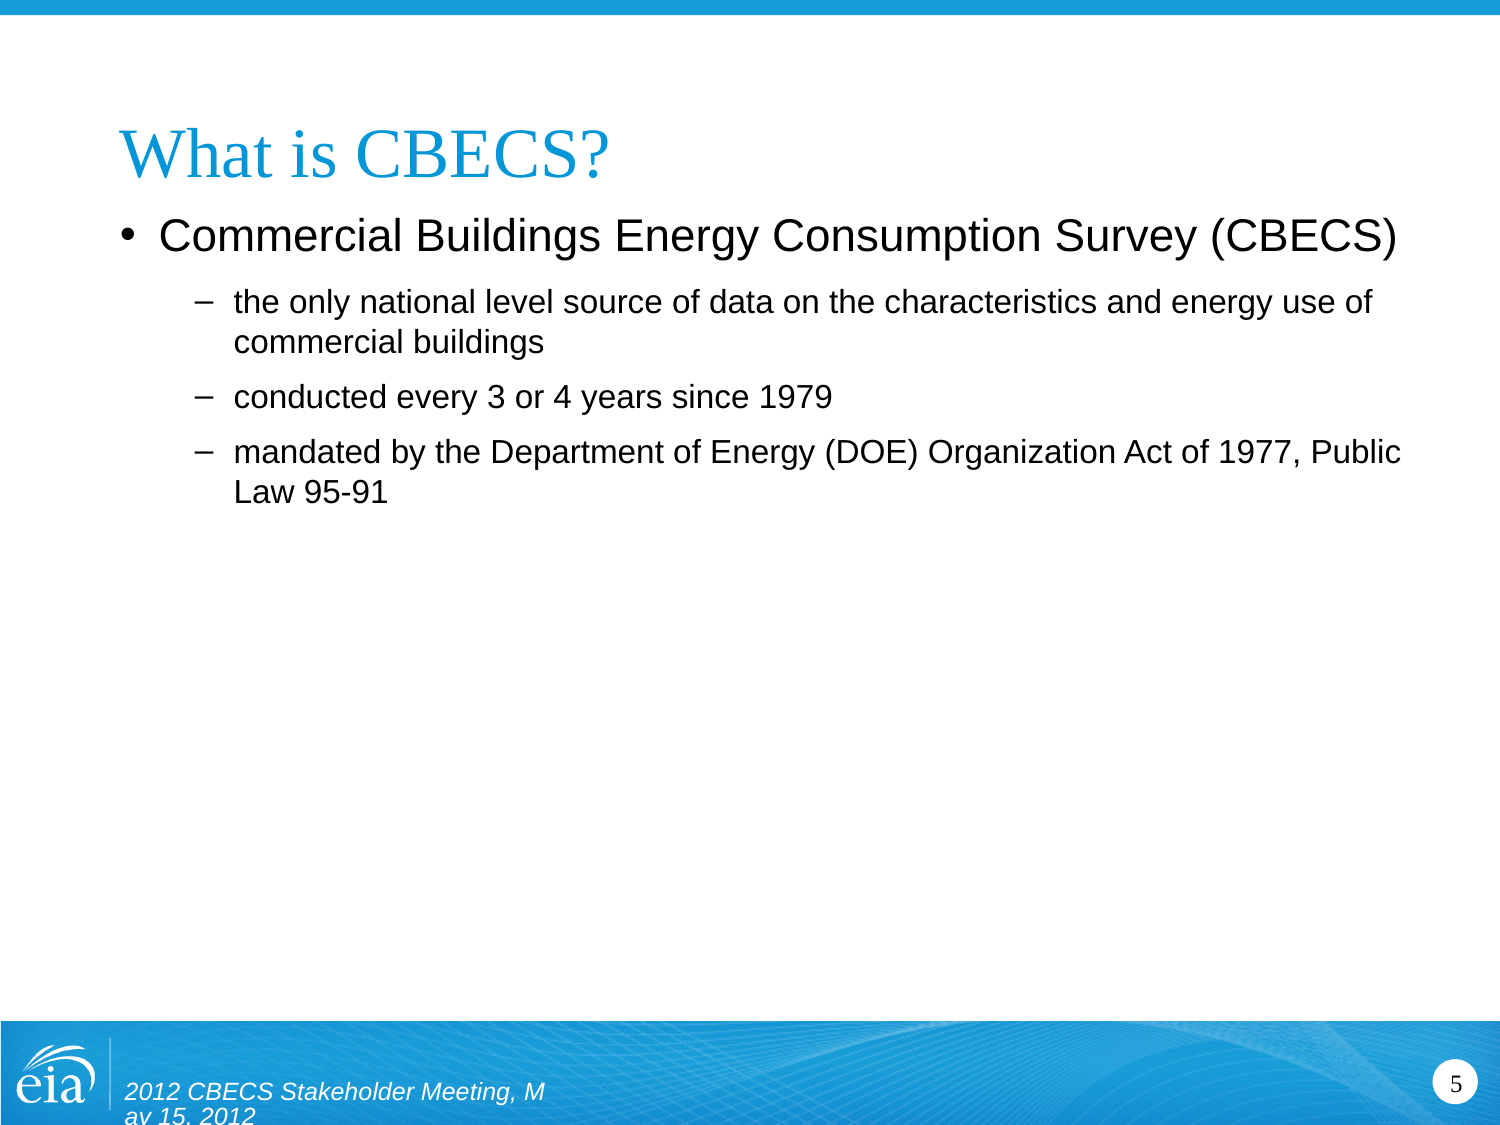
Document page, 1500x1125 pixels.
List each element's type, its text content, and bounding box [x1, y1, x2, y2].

title What is CBECS? [105, 11, 1425, 198]
picture [2, 1021, 1500, 1125]
footer 2012 CBECS Stakeholder Meeting, May 15, 2012 [109, 1048, 570, 1113]
slide_number 5 [1425, 1053, 1488, 1113]
list Commercial Buildings Energy Consumption Survey (CBECS) the only national level source of data on the characteristics and energy use of commercial buildings conducted every 3 or 4 years since 1979 mandated by the Department of Energy (DOE) Organization Act of 1977, Public Law 95-91 [105, 198, 1425, 952]
